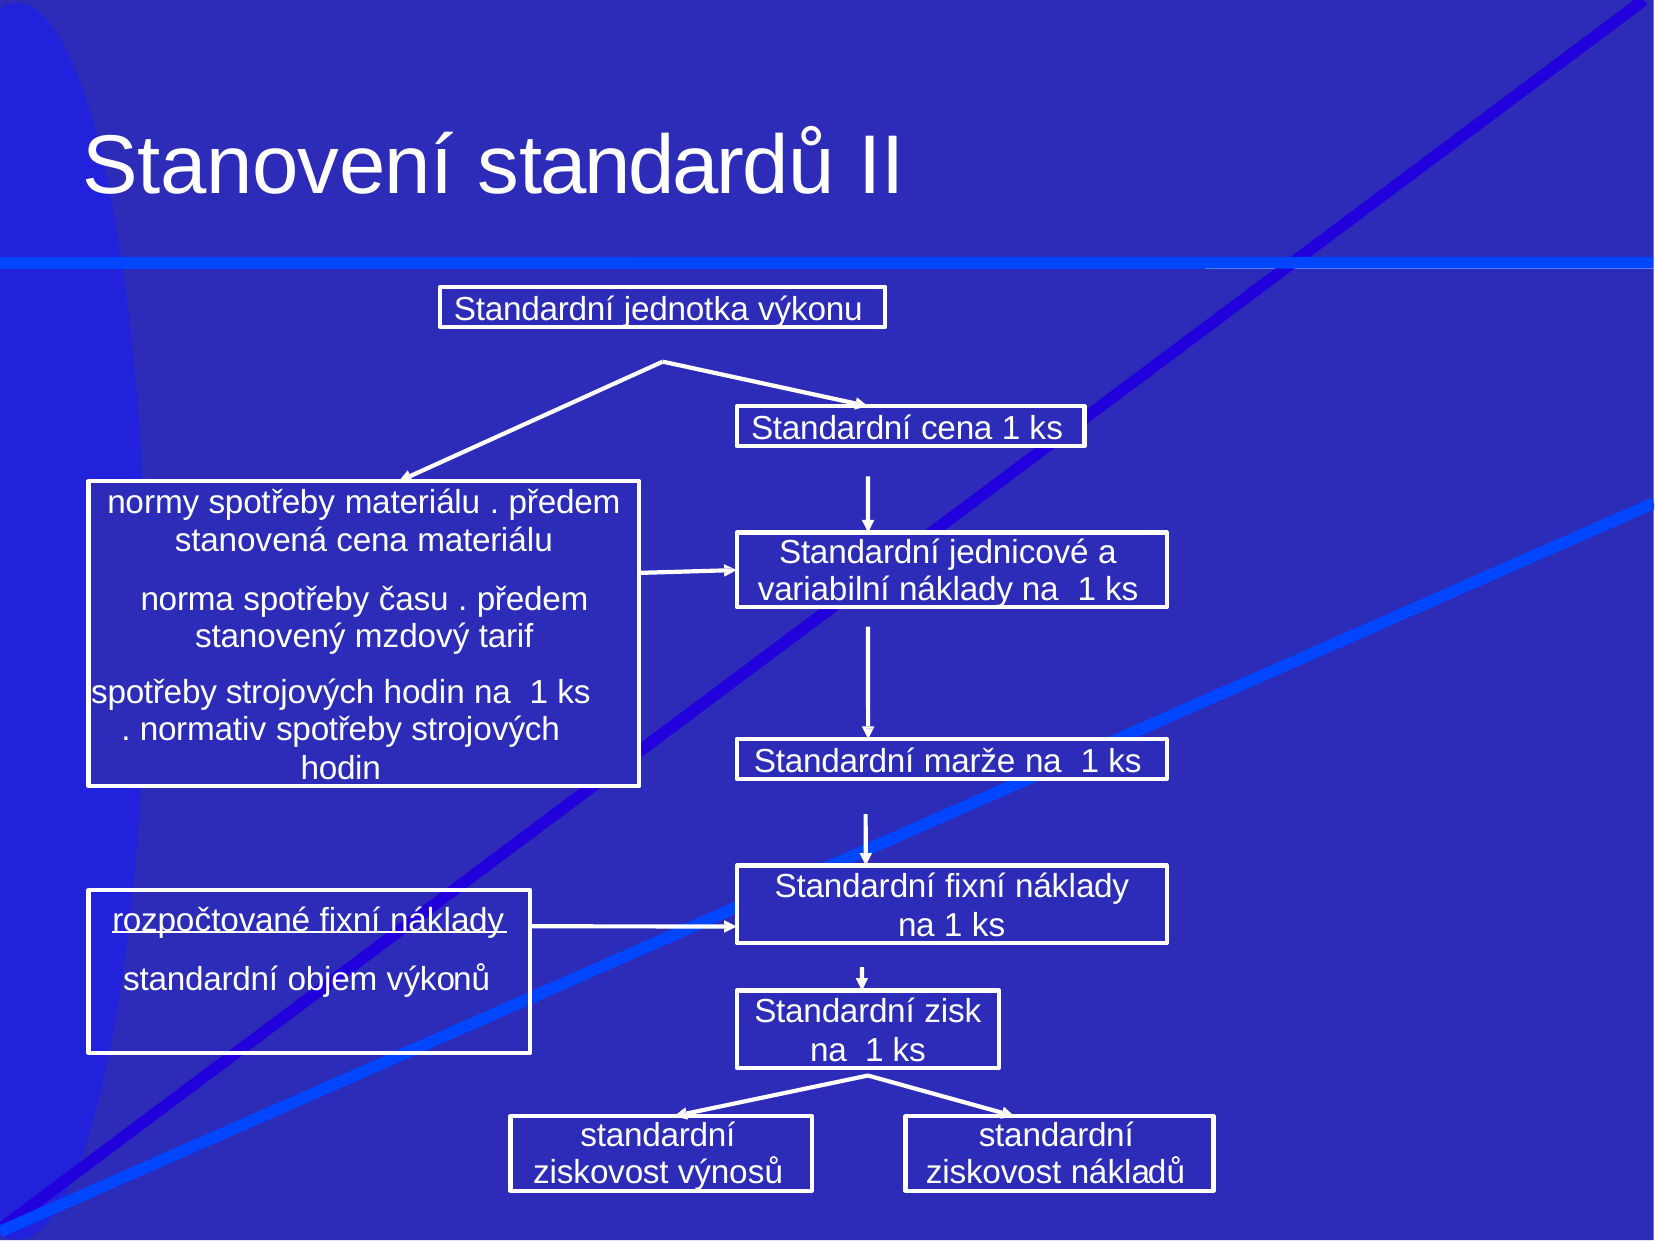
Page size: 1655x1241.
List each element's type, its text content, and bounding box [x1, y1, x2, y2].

text_box [674, 1073, 868, 1120]
title Stanovení standardů II [80, 67, 1574, 318]
text_box [639, 564, 737, 577]
text_box normy spotřeby materiálu . předem stanovená cena materiálu norma spotřeby času . předem stanovený mzdový tarif spotřeby strojových hodin na 1 ks . normativ spotřeby strojových hodin [88, 481, 640, 787]
text_box Standardní cena 1 ks [736, 406, 1085, 447]
text_box standardní objem výkonů [121, 956, 498, 997]
text_box [530, 920, 737, 933]
text_box Standardní jednotka výkonu [440, 286, 886, 327]
text_box [398, 359, 663, 482]
text_box [861, 476, 875, 533]
text_box rozpočtované fixní náklady [110, 898, 509, 939]
text_box [662, 359, 868, 410]
text_box [855, 967, 869, 991]
text_box standardní ziskovost výnosů [510, 1116, 812, 1191]
text_box standardní ziskovost nákladů [905, 1116, 1214, 1191]
text_box Standardní fixní náklady na 1 ks [736, 865, 1167, 943]
text_box [88, 890, 531, 1054]
text_box [867, 1073, 1015, 1119]
text_box Standardní zisk na 1 ks [736, 990, 1000, 1068]
text_box [859, 814, 873, 866]
text_box [861, 626, 875, 740]
text_box Standardní jednicové a variabilní náklady na 1 ks [736, 532, 1167, 608]
text_box Standardní marže na 1 ks [736, 739, 1167, 779]
